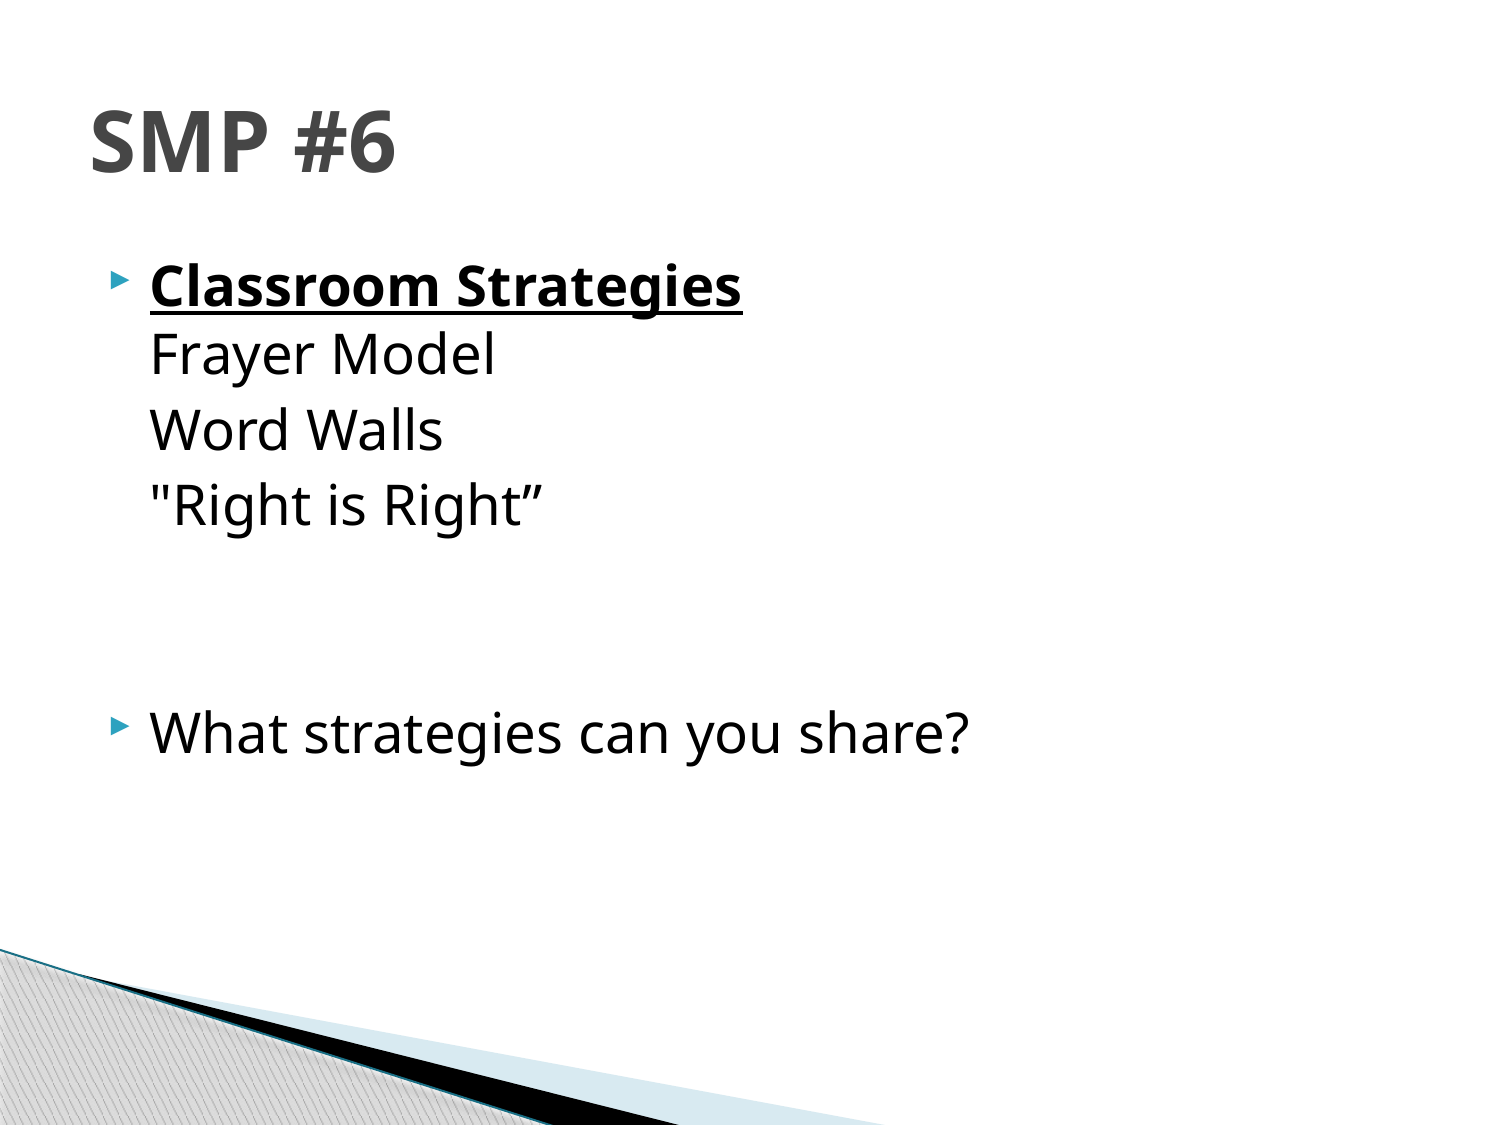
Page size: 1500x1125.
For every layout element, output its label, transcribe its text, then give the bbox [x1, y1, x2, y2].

list Classroom Strategies Frayer Model Word Walls "Right is Right” What strategies can you share? [75, 243, 1425, 986]
title SMP #6 [75, 45, 1425, 233]
